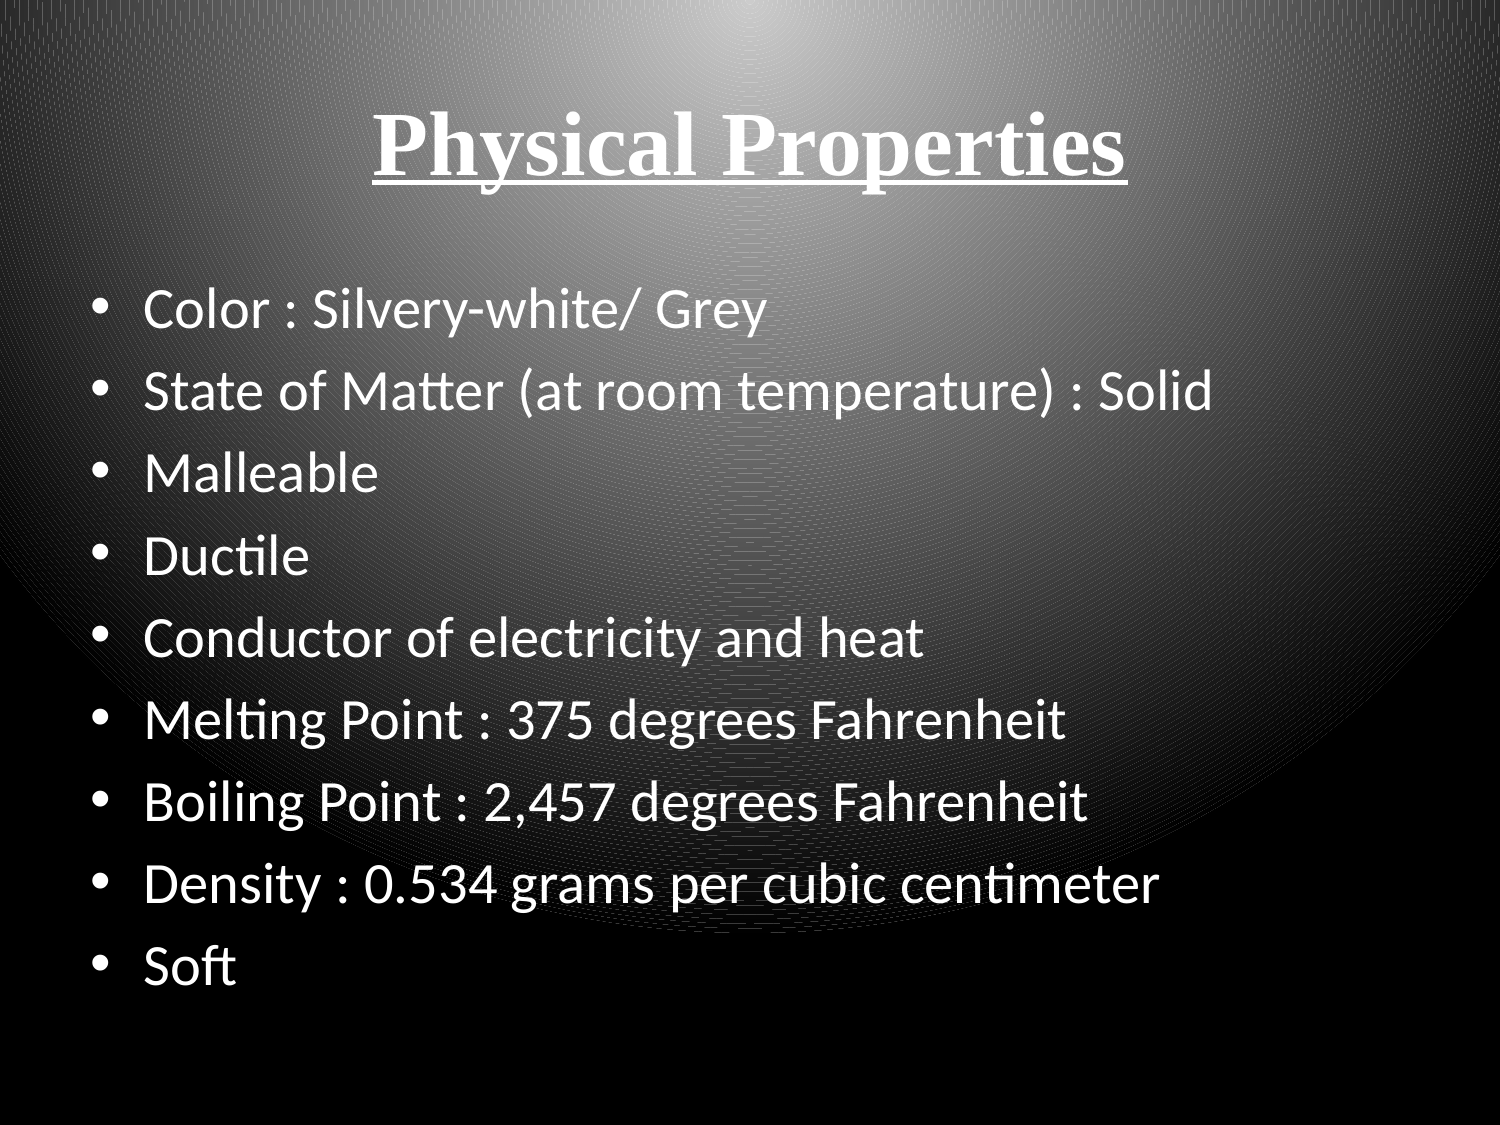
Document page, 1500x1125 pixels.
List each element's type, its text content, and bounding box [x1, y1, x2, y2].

list Color : Silvery-white/ Grey State of Matter (at room temperature) : Solid Malleable Ductile Conductor of electricity and heat Melting Point : 375 degrees Fahrenheit Boiling Point : 2,457 degrees Fahrenheit Density : 0.534 grams per cubic centimeter Soft [75, 262, 1425, 1005]
title Physical Properties [75, 45, 1425, 233]
